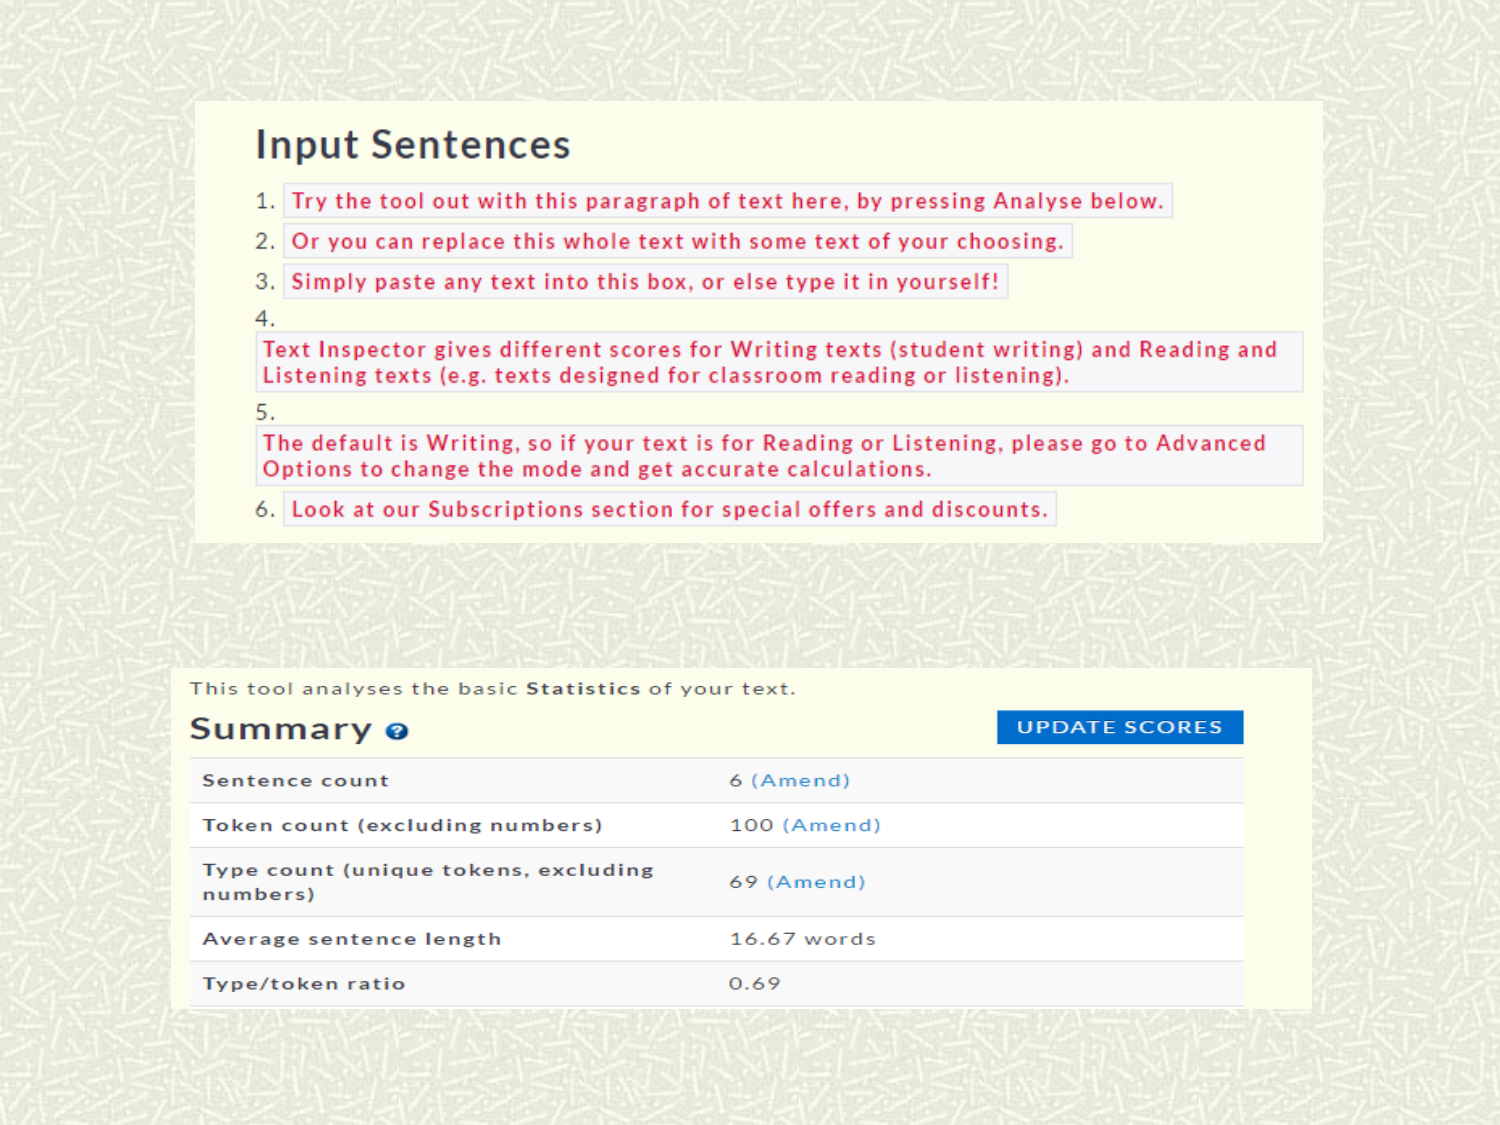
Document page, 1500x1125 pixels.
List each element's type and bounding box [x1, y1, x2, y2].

picture [0, 0, 1500, 1125]
title [37, 829, 1438, 1125]
